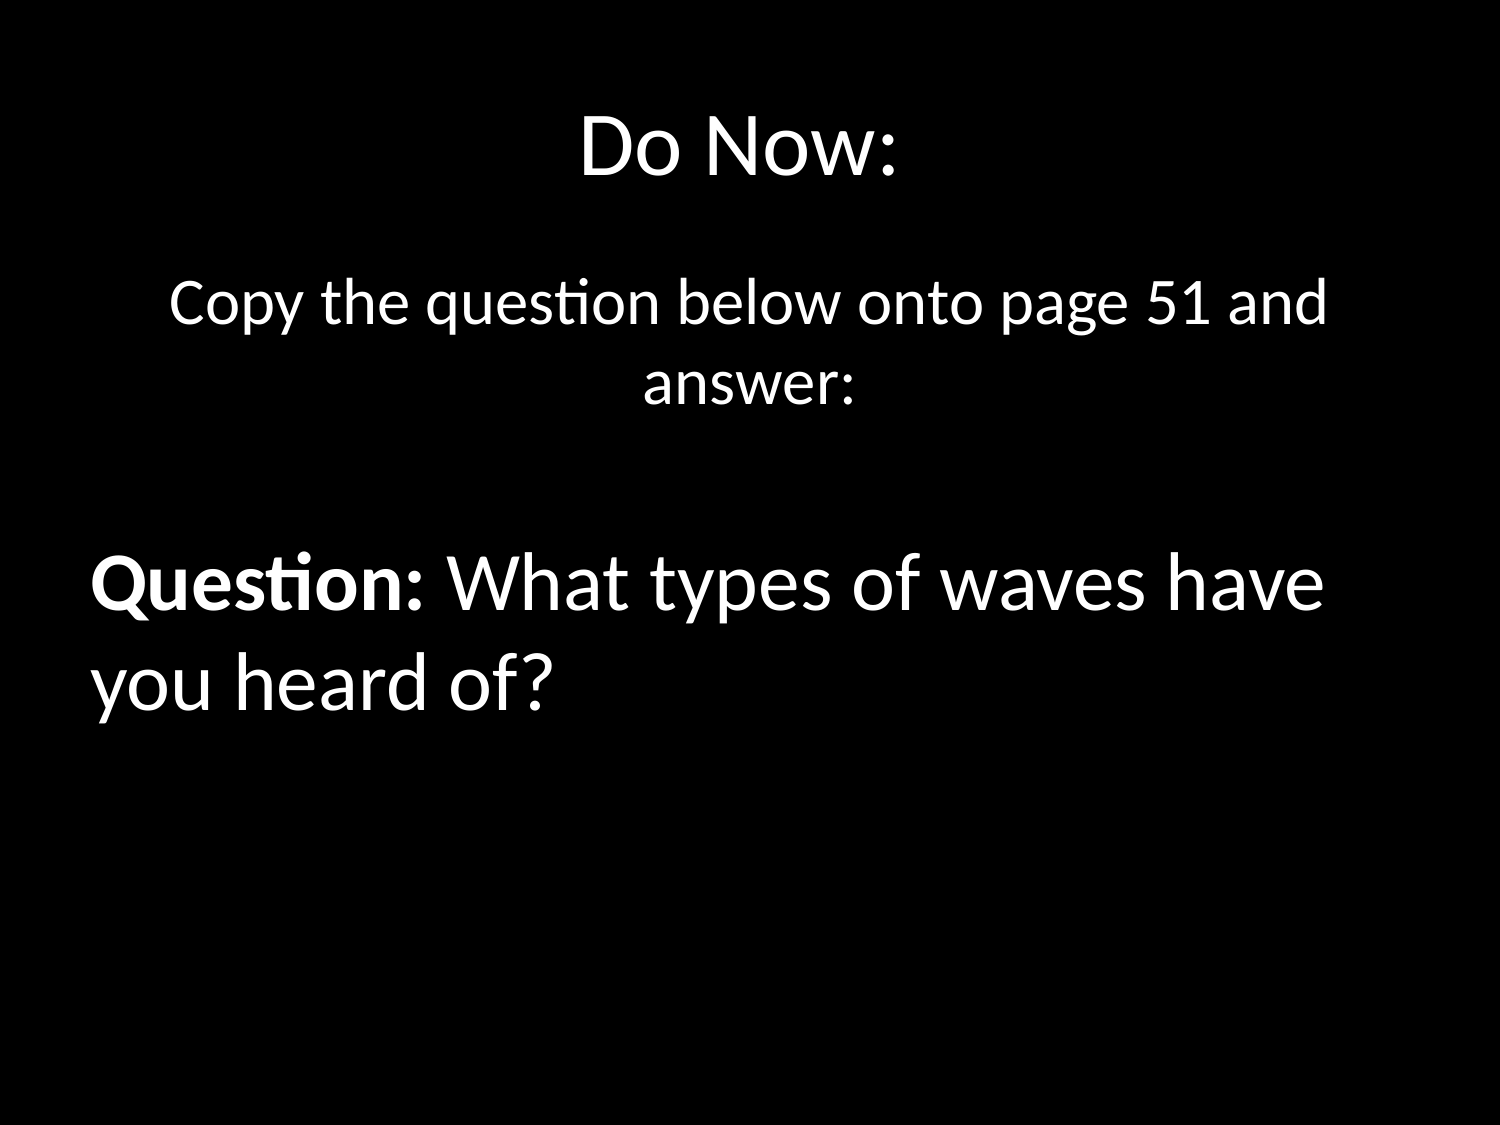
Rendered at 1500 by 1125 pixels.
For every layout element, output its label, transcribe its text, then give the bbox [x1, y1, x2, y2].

title Do Now: [75, 45, 1425, 233]
list Copy the question below onto page 51 and answer: Question: What types of waves have you heard of? [75, 249, 1425, 993]
